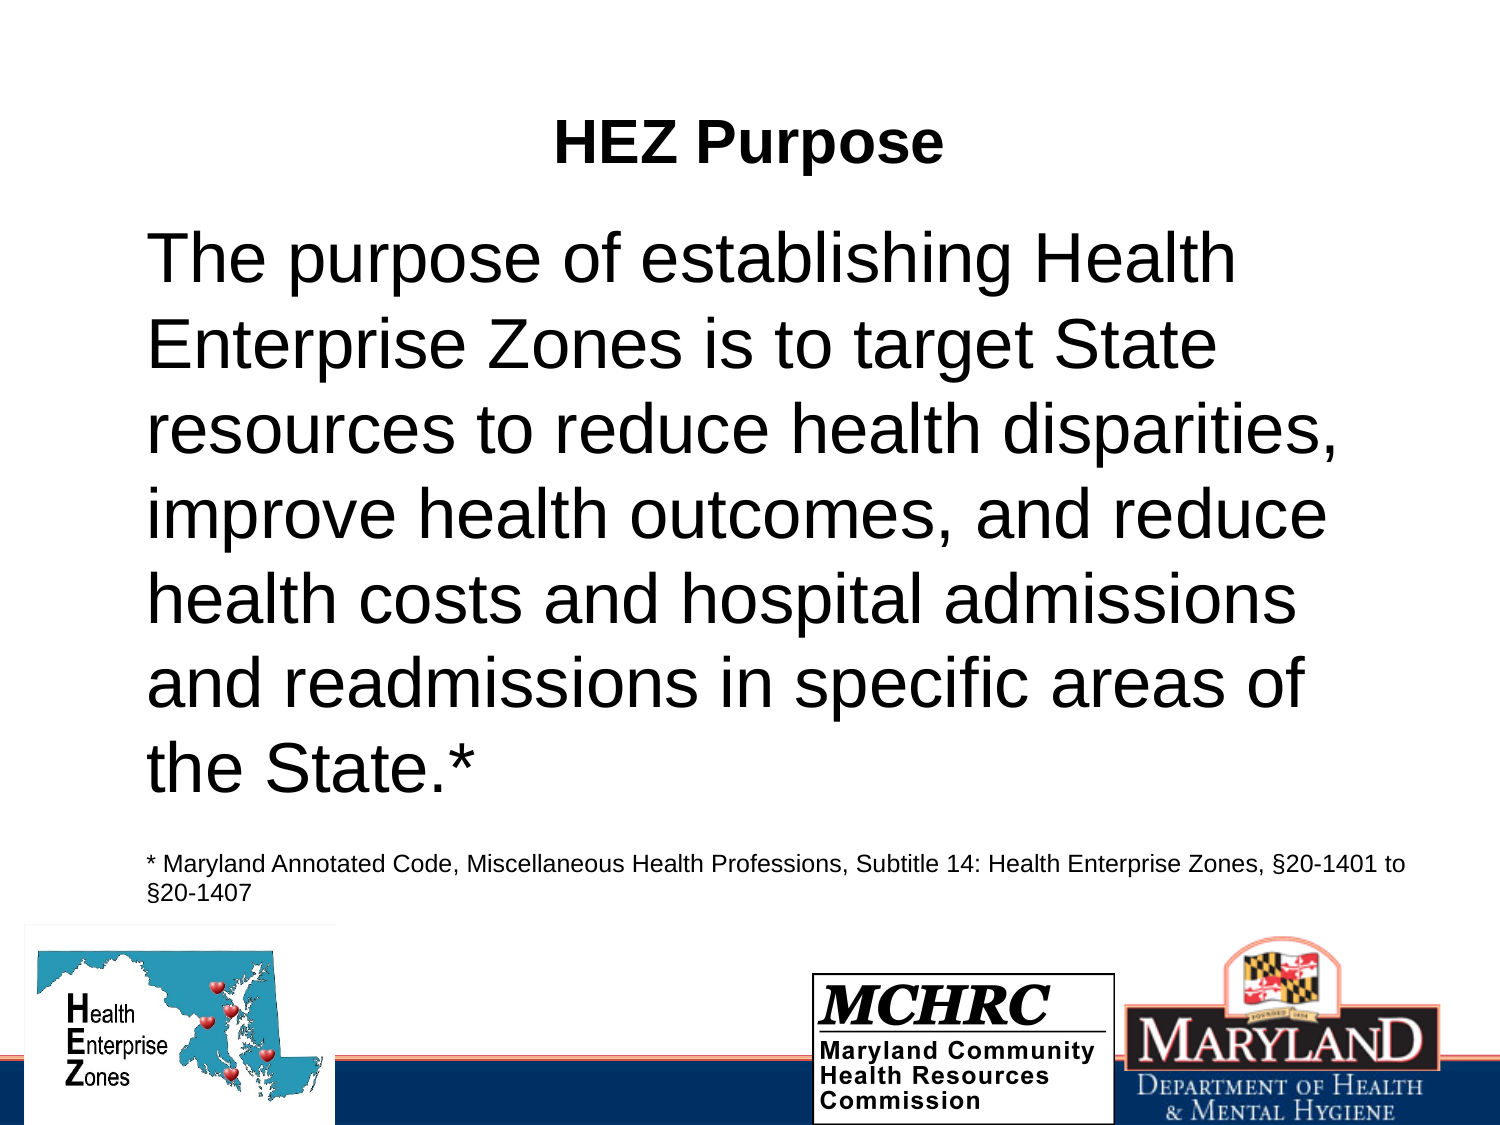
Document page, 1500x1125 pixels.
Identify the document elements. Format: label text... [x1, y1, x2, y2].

picture [0, 924, 1500, 1125]
title HEZ Purpose [74, 44, 1426, 199]
list The purpose of establishing Health Enterprise Zones is to target State resources to reduce health disparities, improve health outcomes, and reduce health costs and hospital admissions and readmissions in specific areas of the State.* * Maryland Annotated Code, Miscellaneous Health Professions, Subtitle 14: Health Enterprise Zones, §20-1401 to §20-1407 [74, 199, 1426, 1006]
